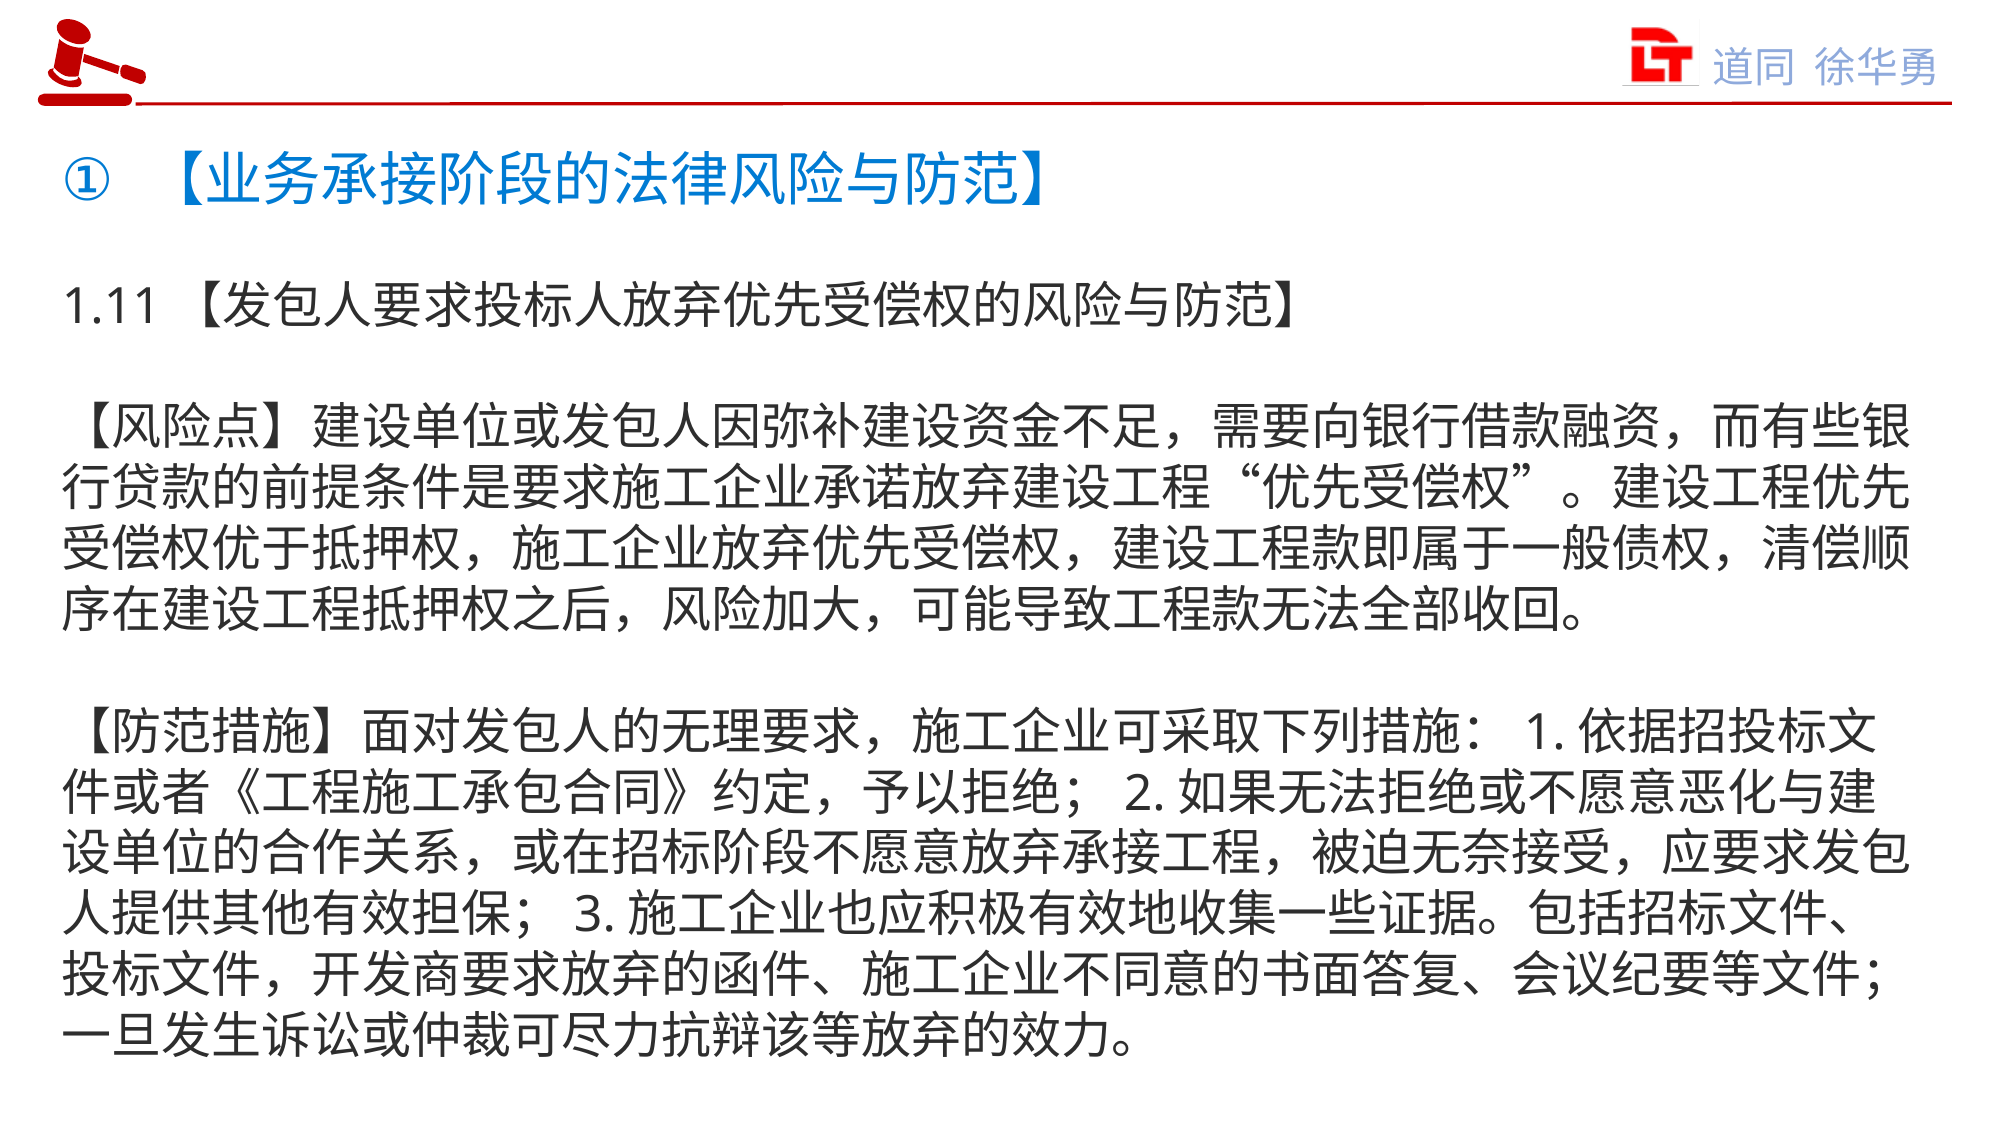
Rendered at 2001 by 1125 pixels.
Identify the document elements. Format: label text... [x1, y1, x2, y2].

text_box 【业务承接阶段的法律风险与防范】 1.11【发包人要求投标人放弃优先受偿权的风险与防范】 【风险点】建设单位或发包人因弥补建设资金不足，需要向银行借款融资，而有些银行贷款的前提条件是要求施工企业承诺放弃建设工程“优先受偿权”。建设工程优先受偿权优于抵押权，施工企业放弃优先受偿权，建设工程款即属于一般债权，清偿顺序在建设工程抵押权之后，风险加大，可能导致工程款无法全部收回。 【防范措施】面对发包人的无理要求，施工企业可采取下列措施：1.依据招投标文件或者《工程施工承包合同》约定，予以拒绝；2.如果无法拒绝或不愿意恶化与建设单位的合作关系，或在招标阶段不愿意放弃承接工程，被迫无奈接受，应要求发包人提供其他有效担保；3.施工企业也应积极有效地收集一些证据。包括招标文件、投标文件，开发商要求放弃的函件、施工企业不同意的书面答复、会议纪要等文件；一旦发生诉讼或仲裁可尽力抗辩该等放弃的效力。 [47, 143, 1933, 1071]
picture [1622, 19, 1699, 97]
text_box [37, 17, 1954, 106]
